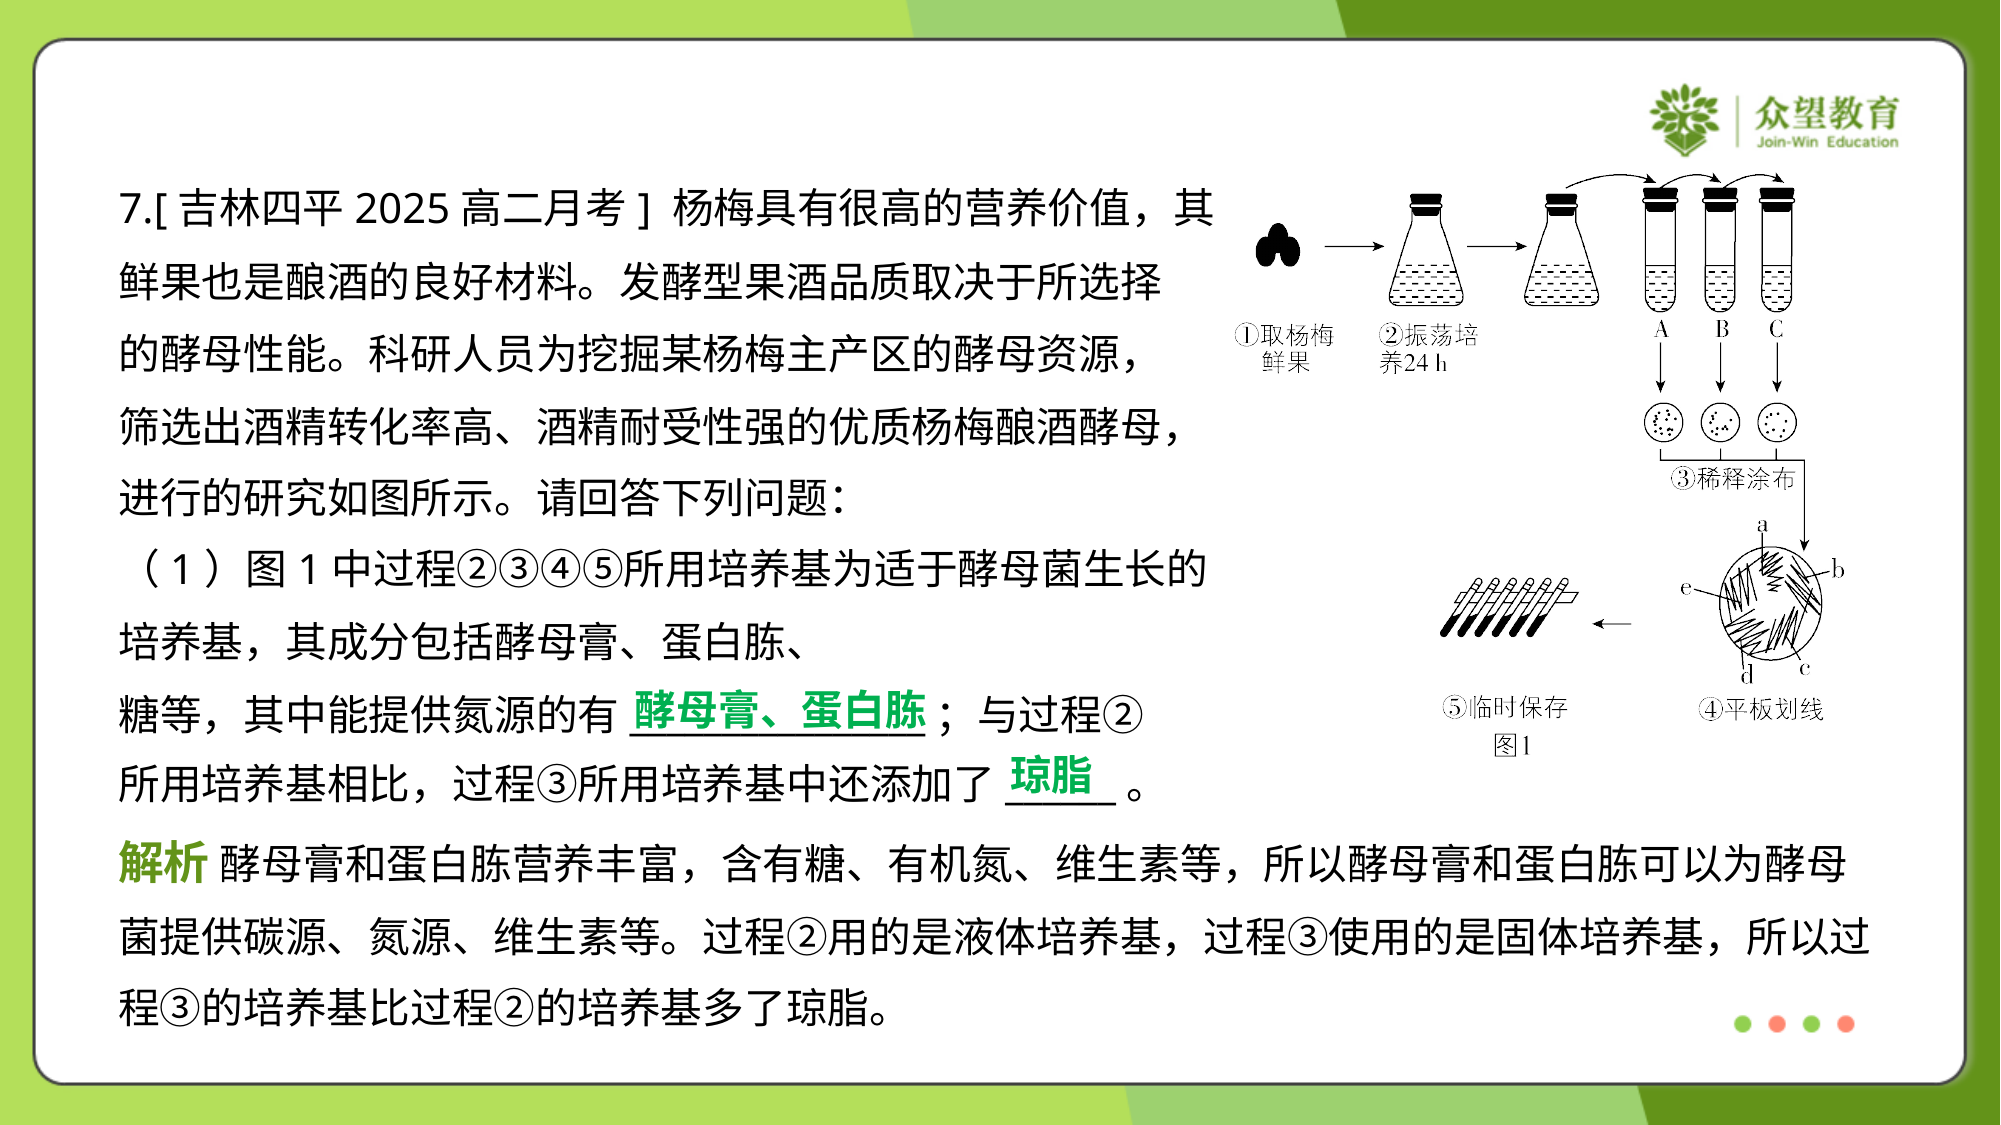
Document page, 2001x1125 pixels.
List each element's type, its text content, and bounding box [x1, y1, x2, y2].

text_box 解析 酵母膏和蛋白胨营养丰富，含有糖、有机氮、维生素等，所以酵母膏和蛋白胨可以为酵母 菌提供碳源、氮源、维生素等。过程②用的是液体培养基，过程③使用的是固体培养基，所以过 程③的培养基比过程②的培养基多了琼脂。 [118, 815, 1882, 1026]
text_box 酵母膏、蛋白胨 [620, 660, 942, 726]
text_box 7.[吉林四平2025高二月考] 杨梅具有很高的营养价值，其 鲜果也是酿酒的良好材料。发酵型果酒品质取决于所选择 的酵母性能。科研人员为挖掘某杨梅主产区的酵母资源， 筛选出酒精转化率高、酒精耐受性强的优质杨梅酿酒酵母， 进行的研究如图所示。请回答下列问题： [118, 159, 1182, 515]
picture [0, 0, 2000, 1125]
text_box 琼脂 [995, 730, 1109, 793]
